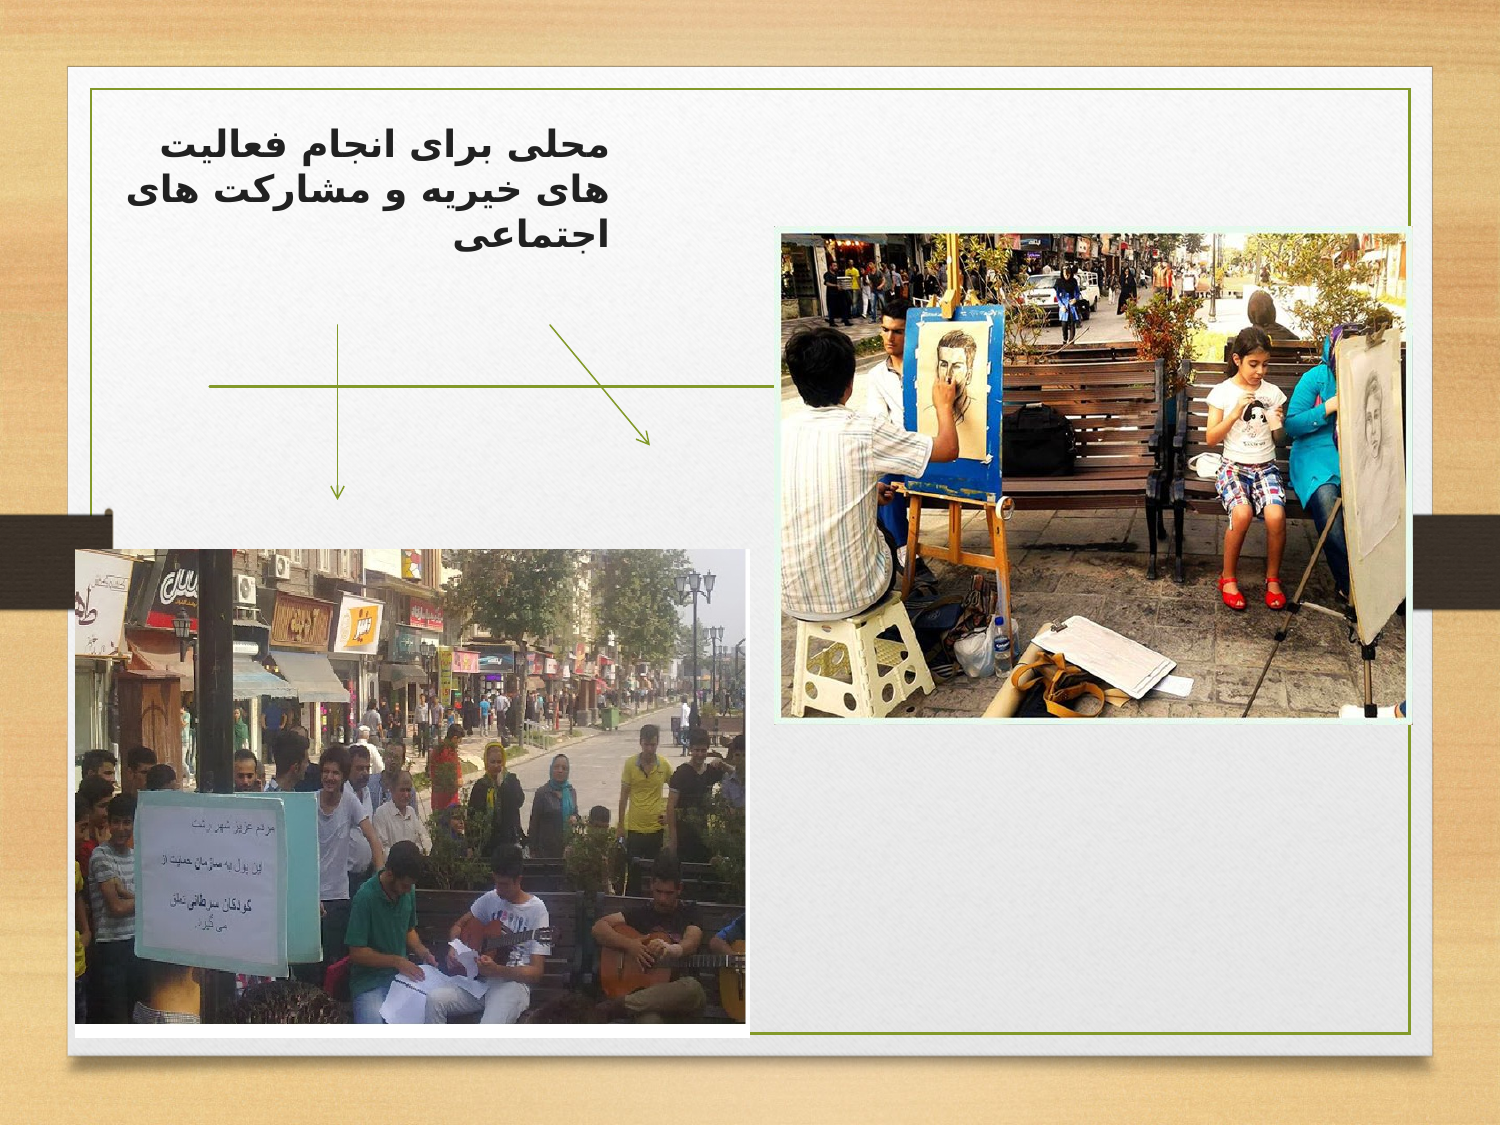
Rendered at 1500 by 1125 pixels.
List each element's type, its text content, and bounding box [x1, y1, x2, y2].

text_box محلی برای انجام فعالیت های خیریه و مشارکت های اجتماعی [91, 180, 625, 263]
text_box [549, 324, 651, 446]
picture [0, 0, 1500, 1125]
